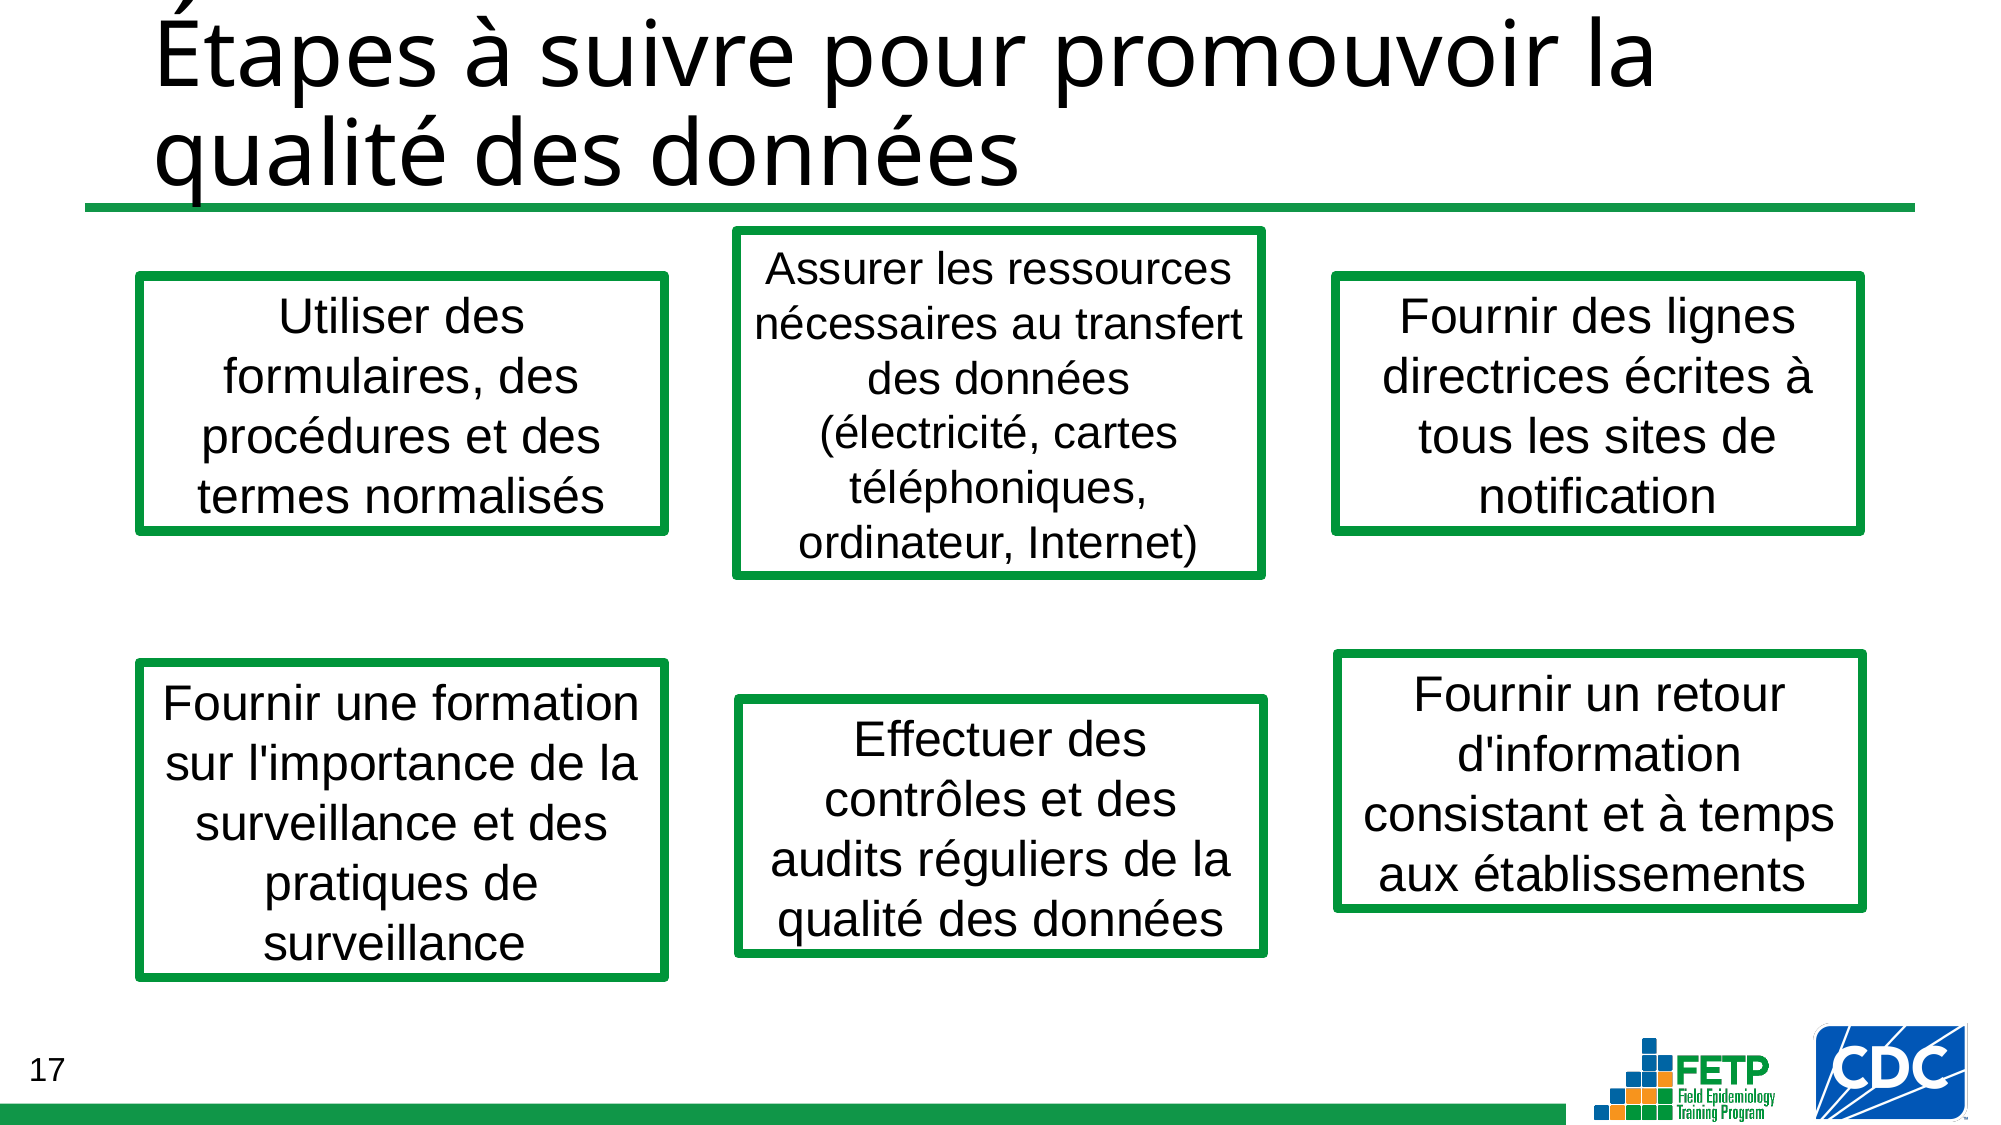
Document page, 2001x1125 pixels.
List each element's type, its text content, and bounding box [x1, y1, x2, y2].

title Étapes à suivre pour promouvoir la qualité des données [137, 0, 1863, 207]
text_box Assurer les ressources nécessaires au transfert des données (électricité, cartes téléphoniques, ordinateur, Internet) [736, 230, 1262, 576]
text_box Fournir une formation sur l'importance de la surveillance et des pratiques de surveillance [139, 662, 665, 978]
picture [1594, 1038, 1775, 1122]
text_box Fournir des lignes directrices écrites à tous les sites de notification [1335, 275, 1861, 531]
text_box Effectuer des contrôles et des audits réguliers de la qualité des données [738, 698, 1264, 954]
text_box Utiliser des formulaires, des procédures et des termes normalisés [139, 275, 665, 531]
picture [1813, 1023, 1968, 1122]
text_box Fournir un retour d'information consistant et à temps aux établissements [1337, 653, 1863, 909]
